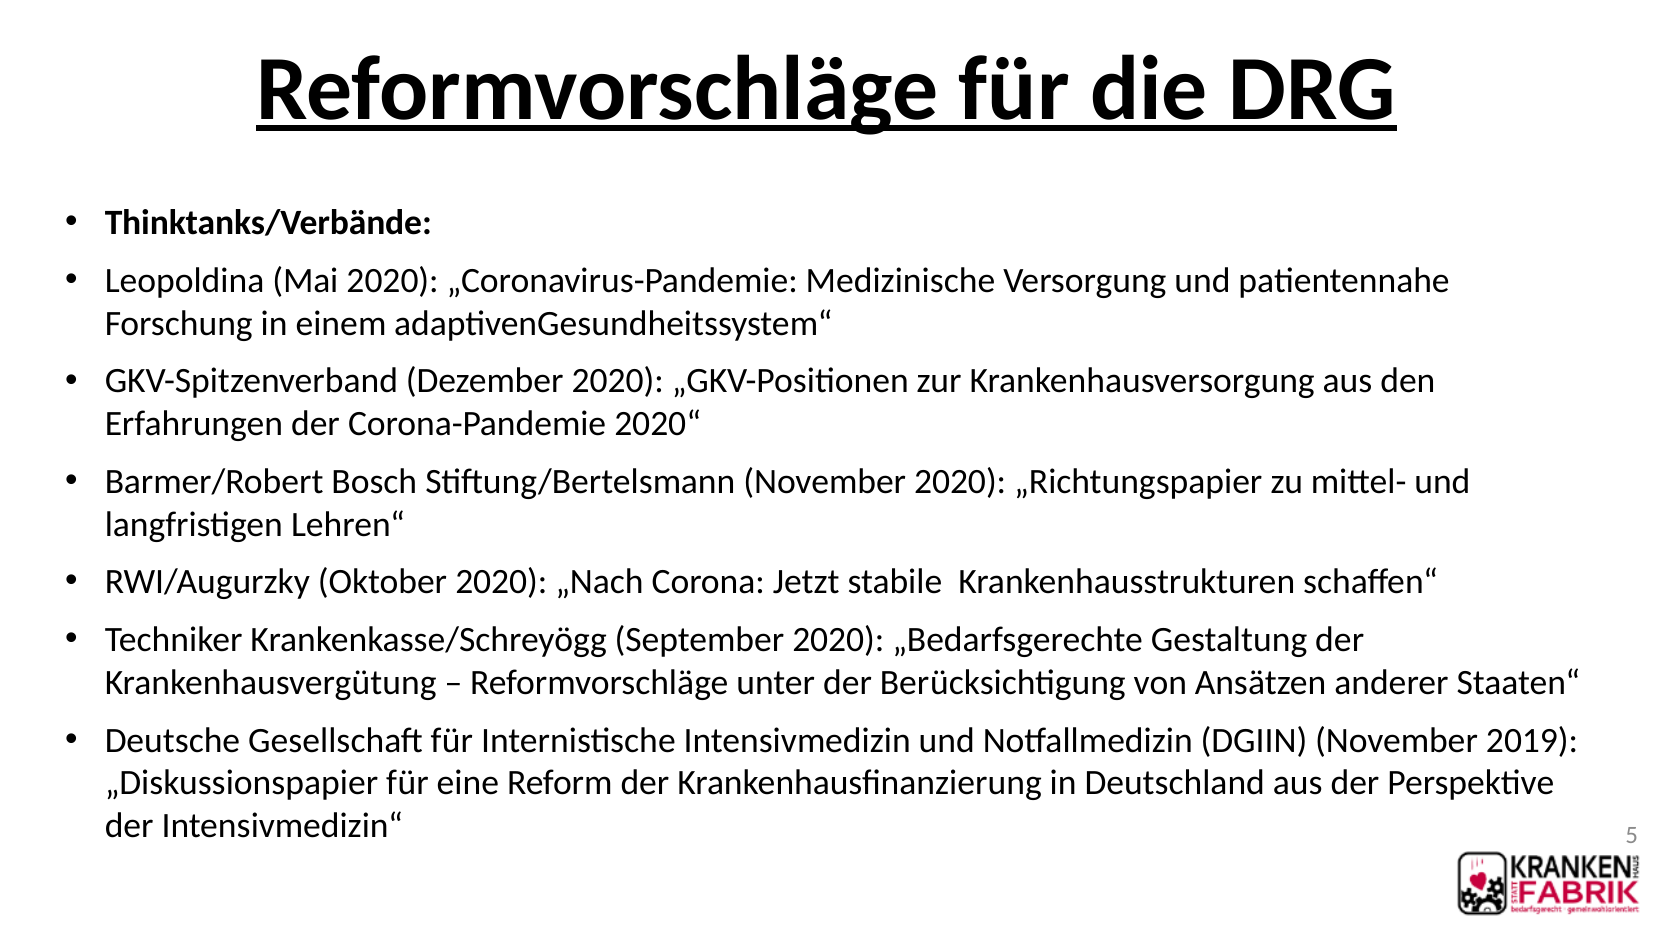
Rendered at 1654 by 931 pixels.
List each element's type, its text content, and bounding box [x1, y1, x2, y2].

text_box 5 [1281, 809, 1653, 859]
text_box Reformvorschläge für die DRG [113, 0, 1540, 180]
text_box Thinktanks/Verbände: Leopoldina (Mai 2020): „Coronavirus-Pandemie: Medizinische Versorgung und patientennahe Forschung in einem adaptivenGesundheitssystem“ GKV-Spitzenverband (Dezember 2020): „GKV-Positionen zur Krankenhausversorgung aus den Erfahrungen der Corona-Pandemie 2020“ Barmer/Robert Bosch Stiftung/Bertelsmann (November 2020): „Richtungspapier zu mittel- und langfristigen Lehren“ RWI/Augurzky (Oktober 2020): „Nach Corona: Jetzt stabile Krankenhausstrukturen schaffen“ Techniker Krankenkasse/Schreyögg (September 2020): „Bedarfsgerechte Gestaltung der Krankenhausvergütung – Reformvorschläge unter der Berücksichtigung von Ansätzen anderer Staaten“ Deutsche Gesellschaft für Internistische Intensivmedizin und Notfallmedizin (DGIIN) (November 2019): „Diskussionspapier für eine Reform der Krankenhausfinanzierung in Deutschland aus der Perspektive der Intensivmedizin“ [49, 191, 1619, 859]
picture [1443, 837, 1654, 930]
